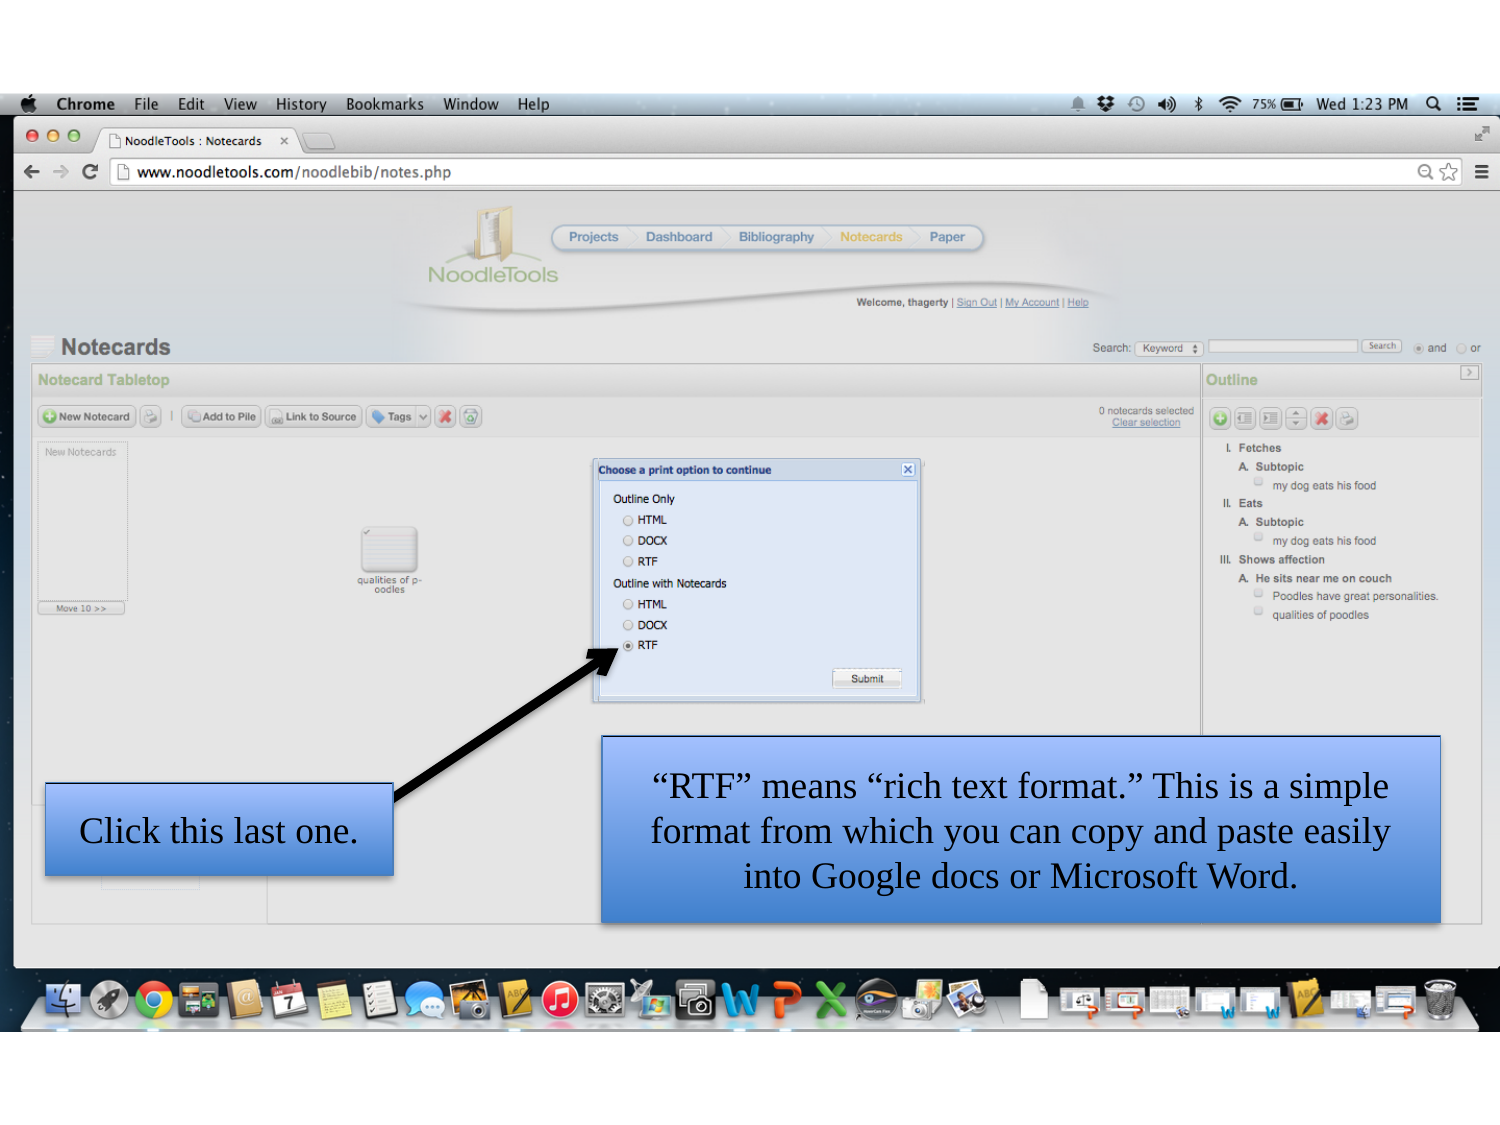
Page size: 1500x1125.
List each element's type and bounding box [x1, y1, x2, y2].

picture [0, 93, 1500, 1032]
text_box [346, 647, 619, 830]
